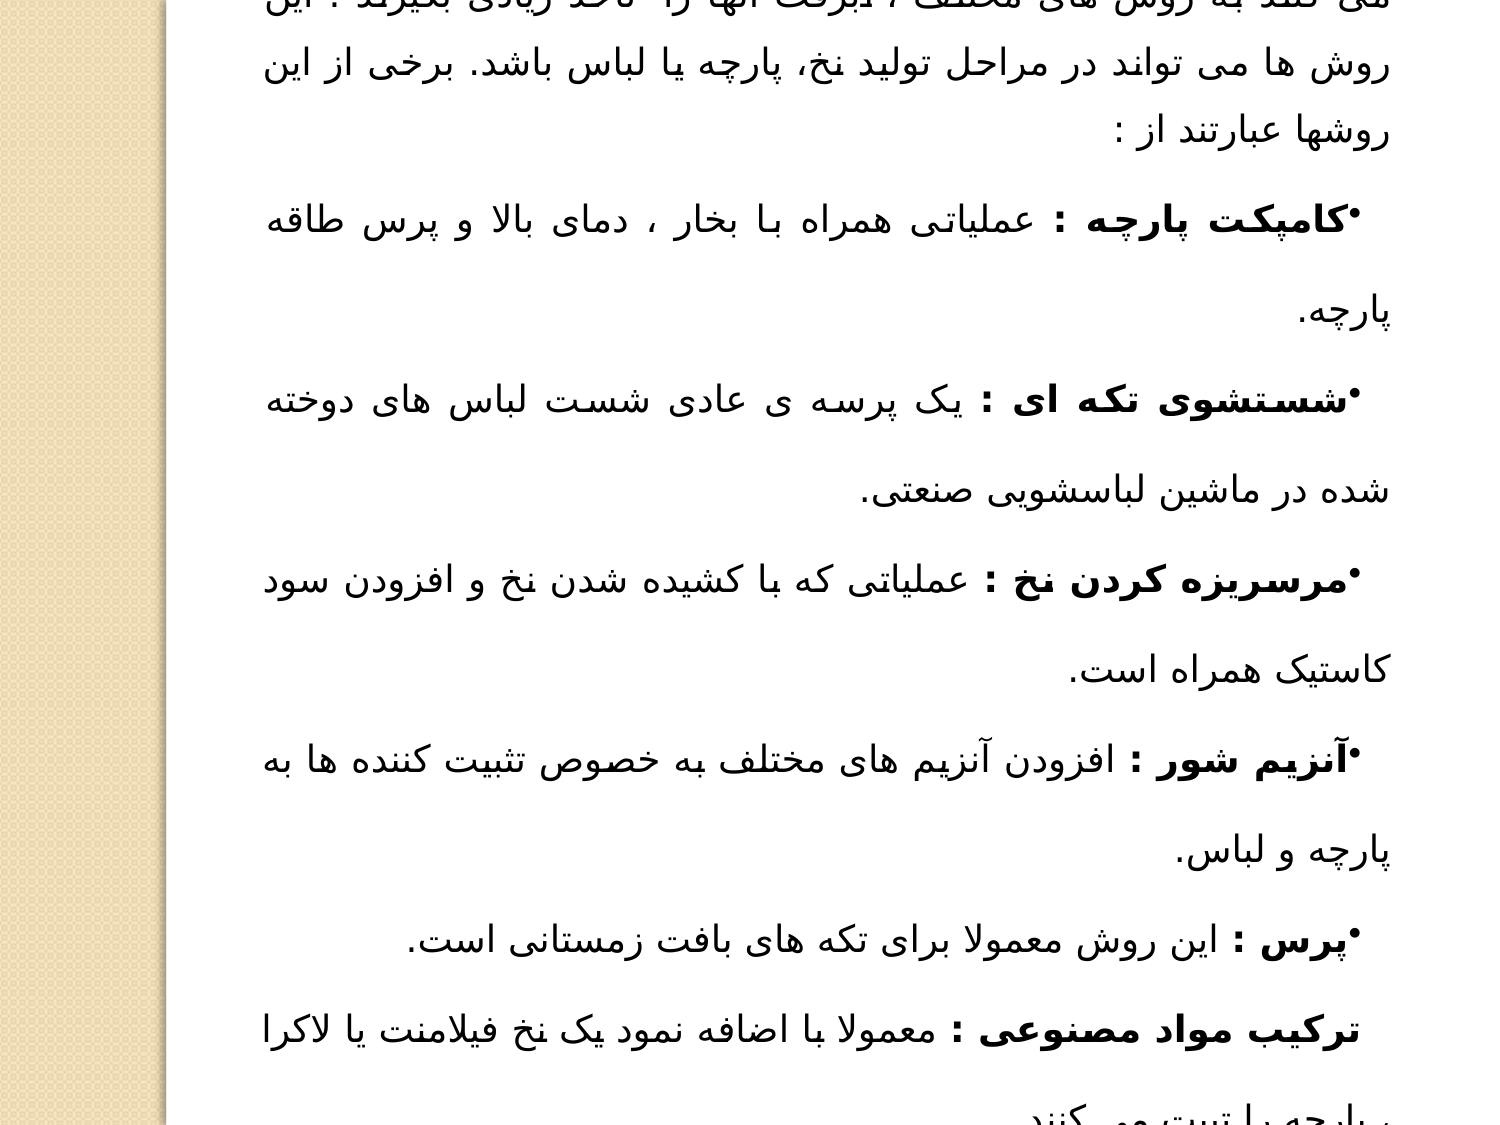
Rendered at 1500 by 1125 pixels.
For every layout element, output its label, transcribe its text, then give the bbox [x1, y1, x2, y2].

text_box معمولا برای بالا بردن سطح کیفی لباس و پارچه، تولید کنندگان سعی می کنند به روش های مختلف ، آبرفت آنها را تاحد زیادی بگیرند . این روش ها می تواند در مراحل تولید نخ، پارچه یا لباس باشد. برخی از این روشها عبارتند از : کامپکت پارچه : عملیاتی همراه با بخار ، دمای بالا و پرس طاقه پارچه. شستشوی تکه ای : یک پرسه ی عادی شست لباس های دوخته شده در ماشین لباسشویی صنعتی. مرسریزه کردن نخ : عملیاتی که با کشیده شدن نخ و افزودن سود کاستیک همراه است. آنزیم شور : افزودن آنزیم های مختلف به خصوص تثبیت کننده ها به پارچه و لباس. پرس : این روش معمولا برای تکه های بافت زمستانی است. ترکیب مواد مصنوعی : معمولا با اضافه نمود یک نخ فیلامنت یا لاکرا ، پارچه را تبیت می کنند. [246, 0, 1407, 1125]
